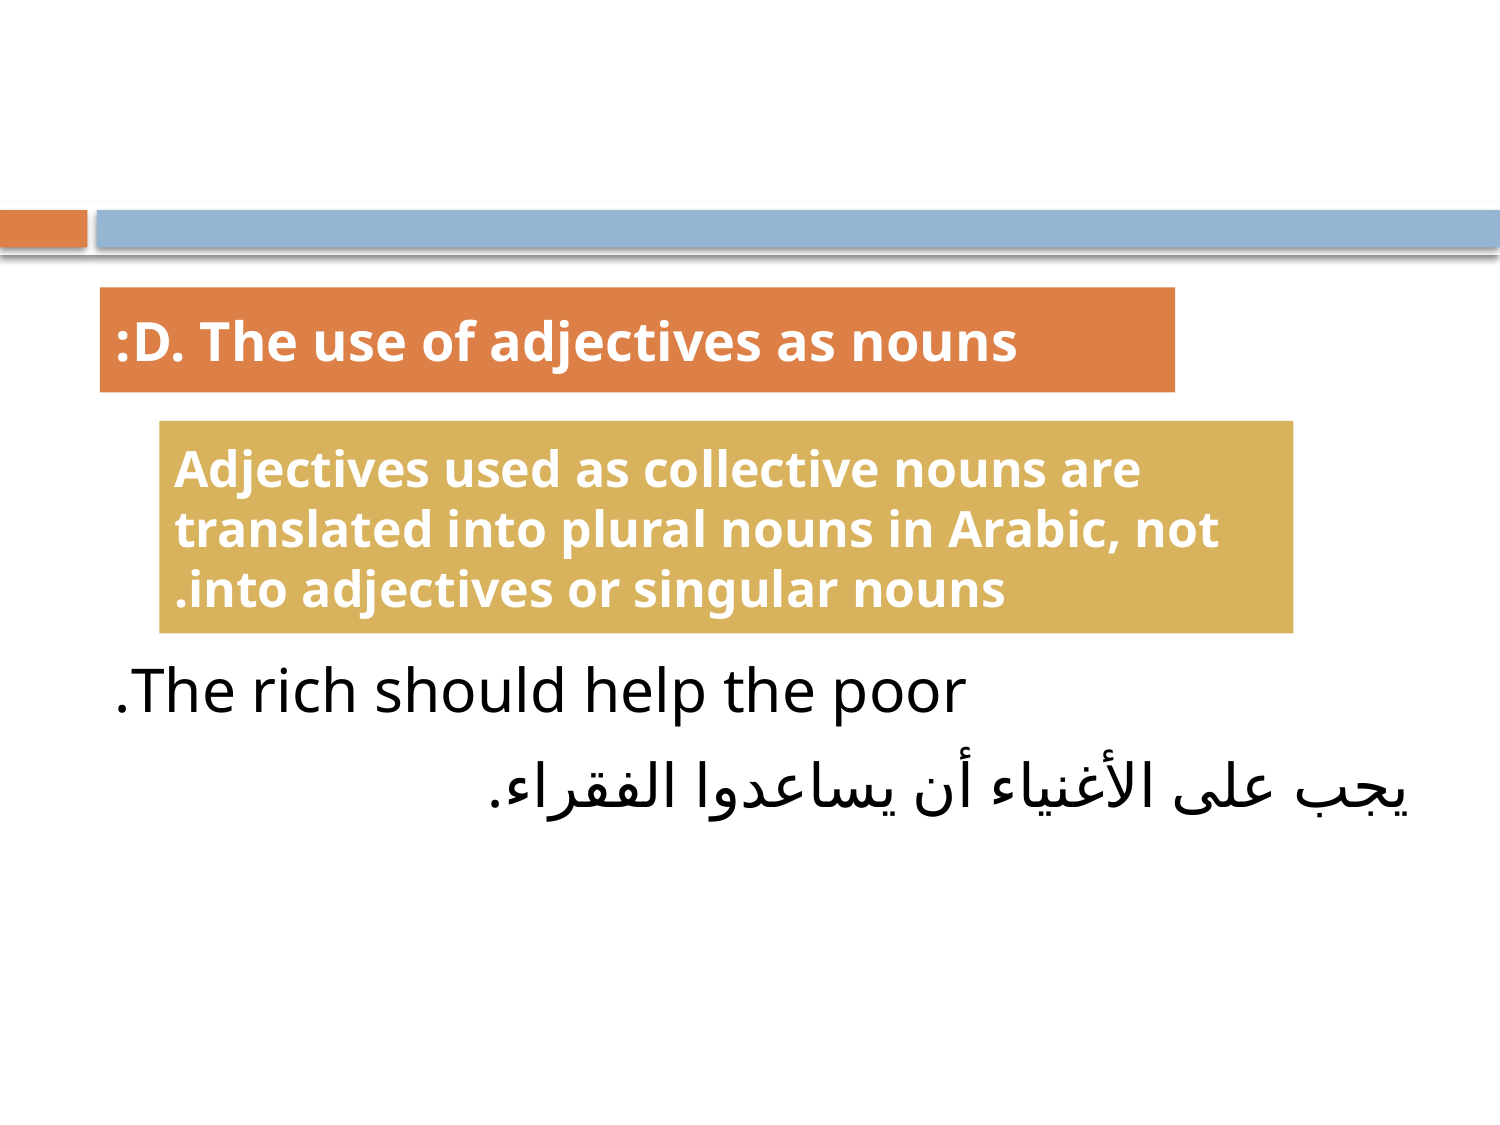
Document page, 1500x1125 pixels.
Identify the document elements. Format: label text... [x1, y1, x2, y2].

list D. The use of adjectives as nouns: [99, 287, 1176, 393]
list The rich should help the poor. [99, 645, 1034, 776]
list Adjectives used as collective nouns are translated into plural nouns in Arabic, not into adjectives or singular nouns. [159, 420, 1294, 634]
list يجب على الأغنياء أن يساعدوا الفقراء. [454, 739, 1425, 894]
